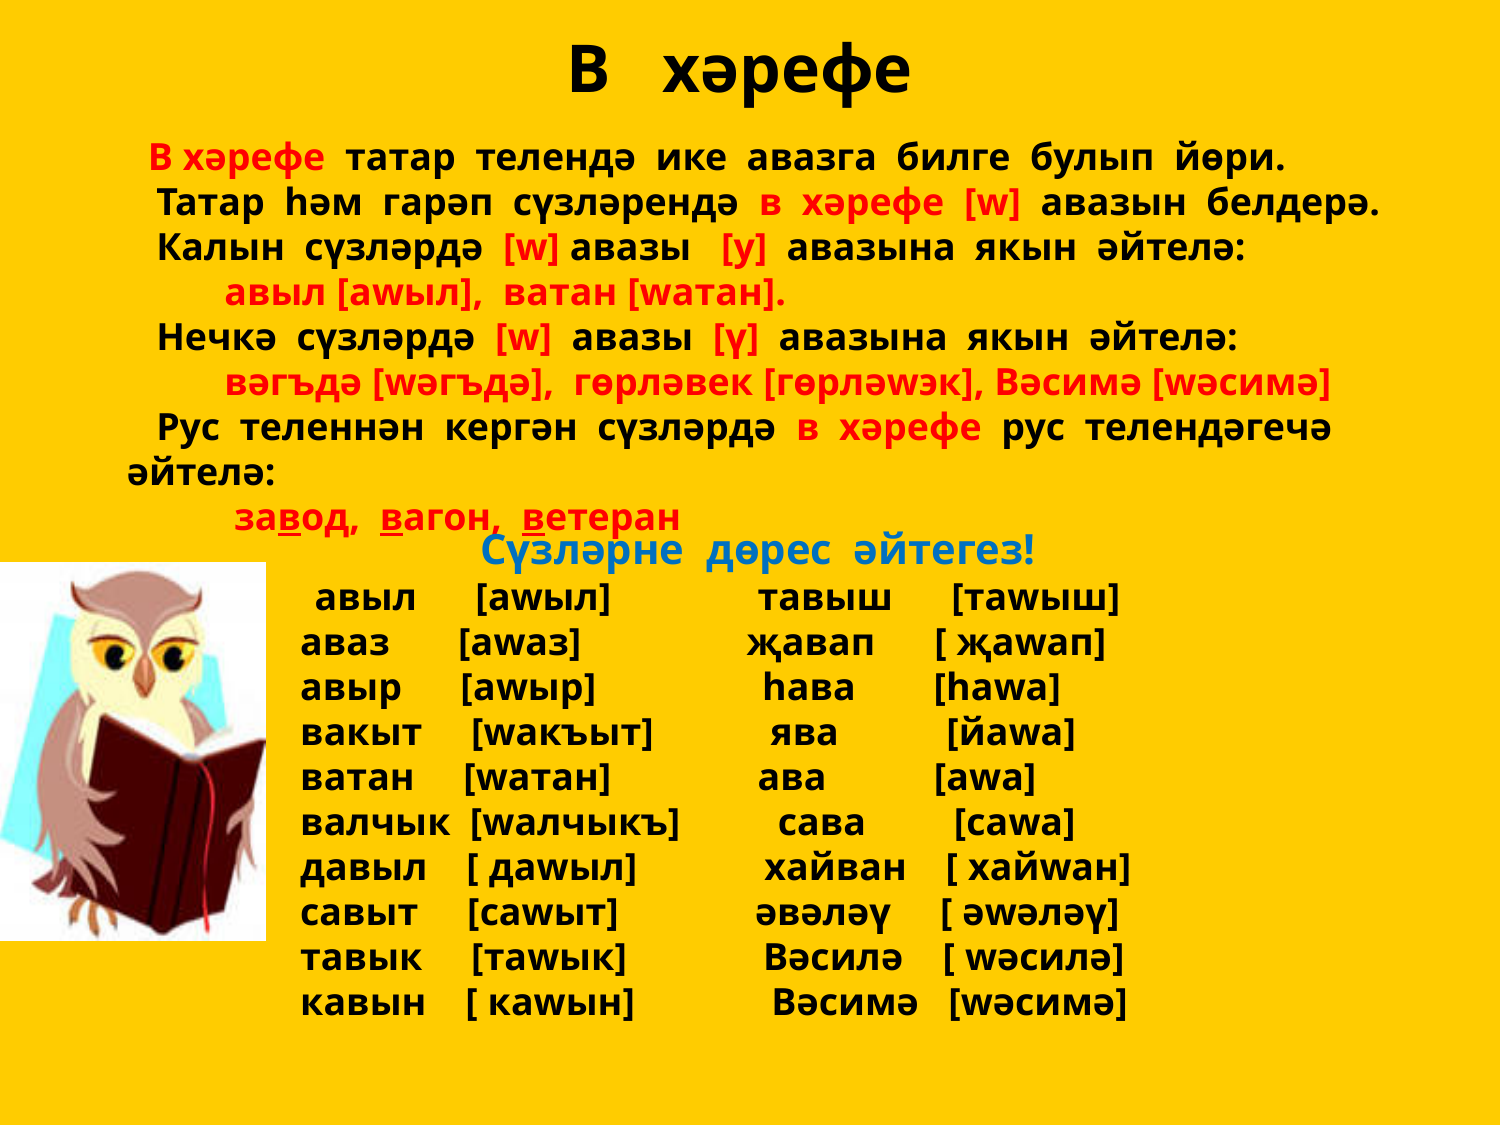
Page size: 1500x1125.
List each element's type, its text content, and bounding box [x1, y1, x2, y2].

text_box Сүзләрне дөрес әйтегез! авыл [аwыл] тавыш [таwыш] аваз [аwаз] җавап [ җаwап] авыр [аwыр] һава [һаwа] вакыт [wакъыт] ява [йаwа] ватан [wатан] ава [аwа] валчык [wалчыкъ] сава [саwа] давыл [ даwыл] хайван [ хайwан] савыт [саwыт] әвәләү [ әwәләү] тавык [таwык] Вәсилә [ wәсилә] кавын [ каwын] Вәсимә [wәсимә] [100, 515, 1436, 1125]
title В хәрефе [64, 19, 1415, 114]
text_box В хәрефе татар телендә ике авазга билге булып йөри. Татар һәм гарәп сүзләрендә в хәрефе [w] авазын белдерә. Калын сүзләрдә [w] авазы [у] авазына якын әйтелә: авыл [аwыл], ватан [wатан]. Нечкә сүзләрдә [w] авазы [ү] авазына якын әйтелә: вәгъдә [wәгъдә], гөрләвек [гөрләwэк], Вәсимә [wәсимә] Рус теленнән кергән сүзләрдә в хәрефе рус телендәгечә әйтелә: завод, вагон, ветеран [112, 125, 1408, 515]
picture [0, 562, 266, 941]
